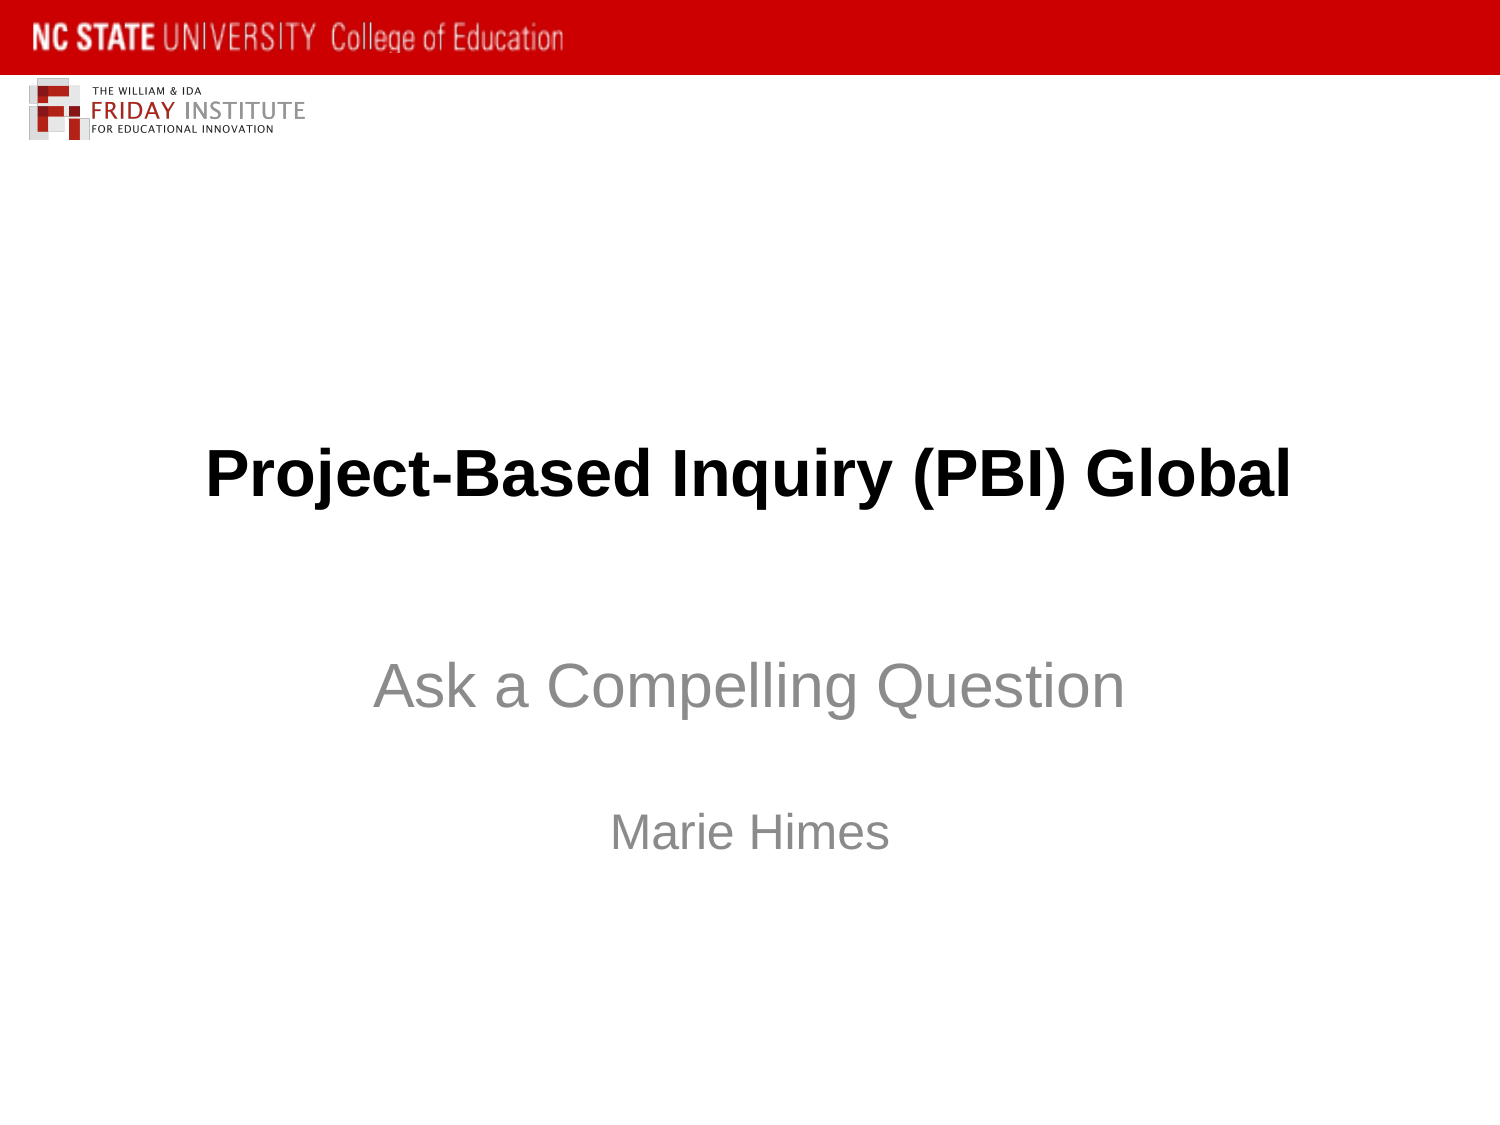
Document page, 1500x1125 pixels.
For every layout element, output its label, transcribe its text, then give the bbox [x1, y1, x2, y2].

title Project-Based Inquiry (PBI) Global [112, 349, 1388, 591]
picture [0, 0, 1500, 145]
subtitle Ask a Compelling Question Marie Himes [225, 637, 1275, 925]
